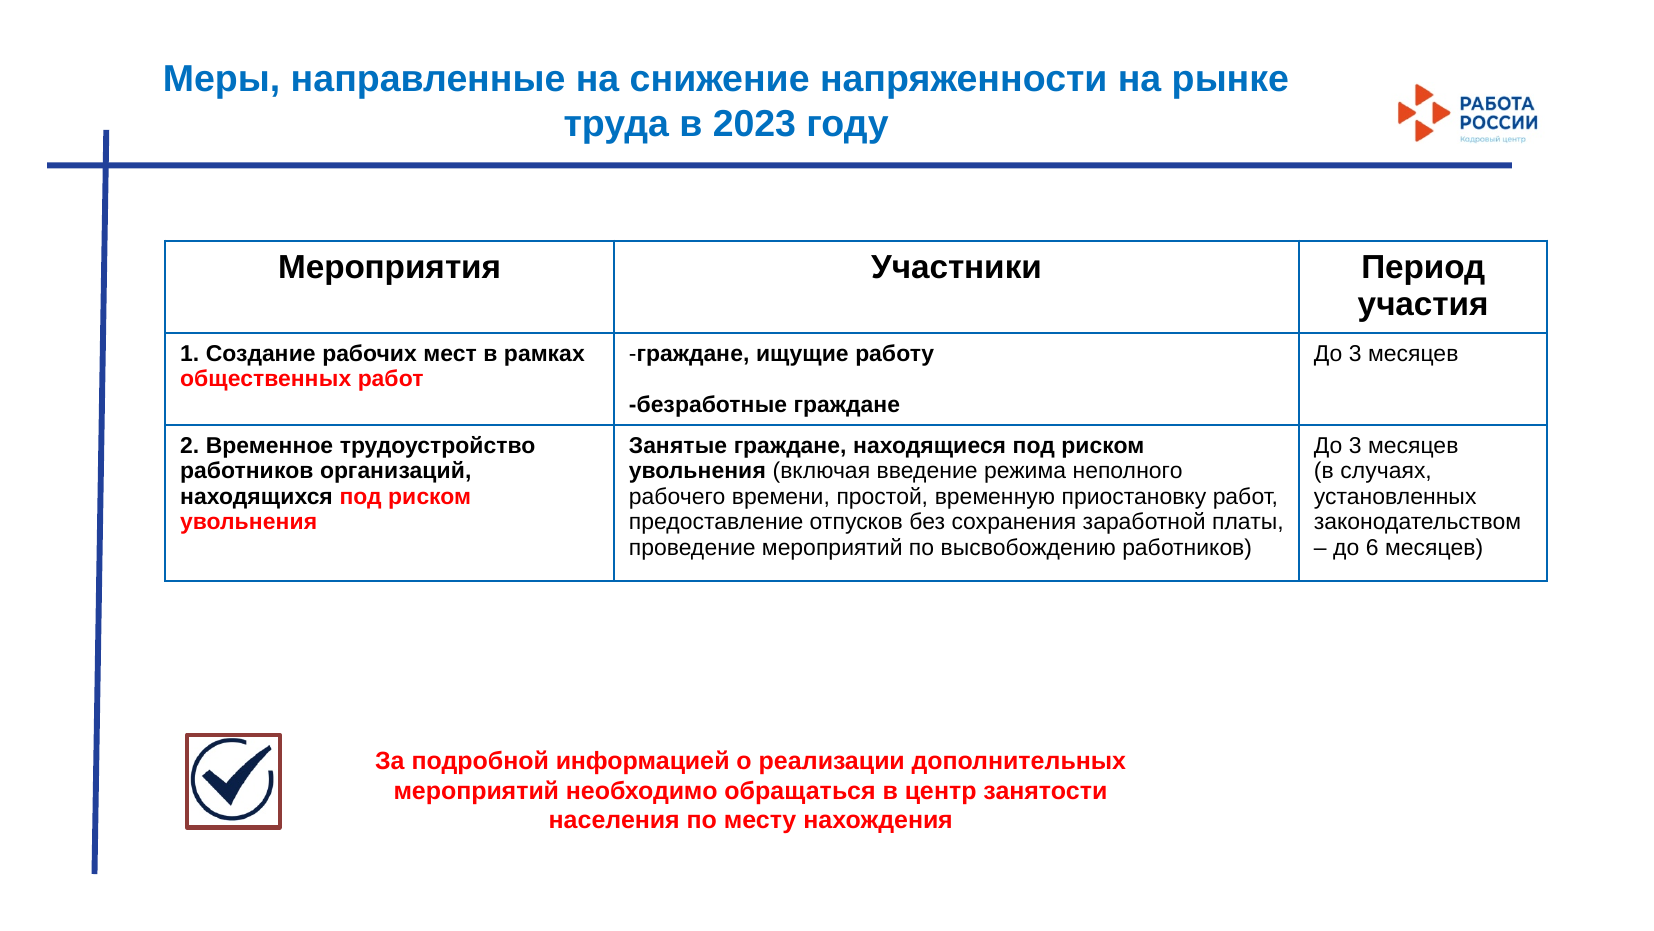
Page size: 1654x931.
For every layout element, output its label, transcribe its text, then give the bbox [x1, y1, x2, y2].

table_cell Занятые граждане, находящиеся под риском увольнения (включая введение режима неполного рабочего времени, простой, временную приостановку работ, предоставление отпусков без сохранения заработной платы, проведение мероприятий по высвобождению работников) [615, 426, 1298, 580]
text_box Меры, направленные на снижение напряженности на рынке труда в 2023 году [153, 12, 1300, 142]
table_cell 1. Создание рабочих мест в рамках общественных работ [166, 334, 613, 424]
table_cell До 3 месяцев (в случаях, установленных законодательством – до 6 месяцев) [1300, 426, 1546, 580]
table_header Период участия [1300, 242, 1546, 332]
table_header Участники [615, 242, 1298, 332]
text_box За подробной информацией о реализации дополнительных мероприятий необходимо обращаться в центр занятости населения по месту нахождения [318, 736, 1184, 842]
table_cell 2. Временное трудоустройство работников организаций, находящихся под риском увольнения [166, 426, 613, 580]
picture [1358, 82, 1595, 145]
table_cell -граждане, ищущие работу -безработные граждане [615, 334, 1298, 424]
picture [188, 736, 278, 826]
table_cell До 3 месяцев [1300, 334, 1546, 424]
table_header Мероприятия [166, 242, 613, 332]
